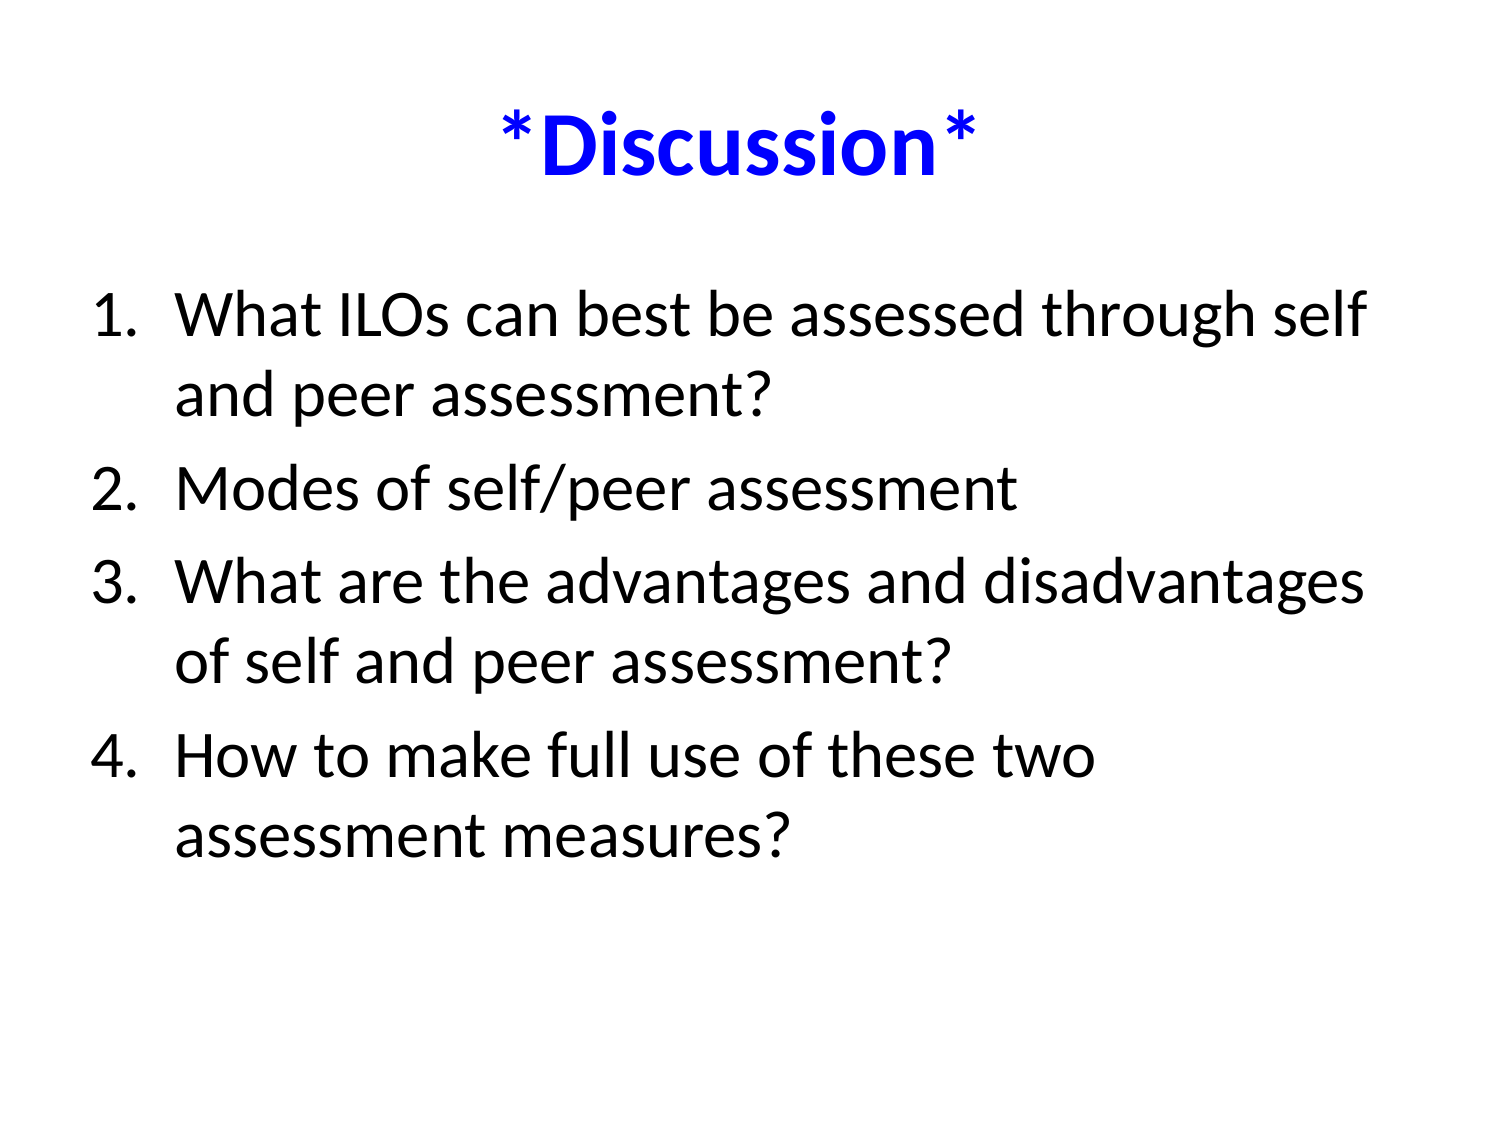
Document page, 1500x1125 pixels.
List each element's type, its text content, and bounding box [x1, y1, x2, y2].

title *Discussion* [75, 45, 1425, 233]
list What ILOs can best be assessed through self and peer assessment? Modes of self/peer assessment What are the advantages and disadvantages of self and peer assessment? How to make full use of these two assessment measures? [75, 262, 1425, 1005]
